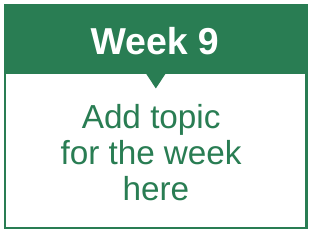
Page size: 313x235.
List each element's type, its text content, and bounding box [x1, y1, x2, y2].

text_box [4, 5, 307, 89]
text_box Add topic for the week here [11, 92, 301, 215]
text_box [4, 4, 308, 229]
